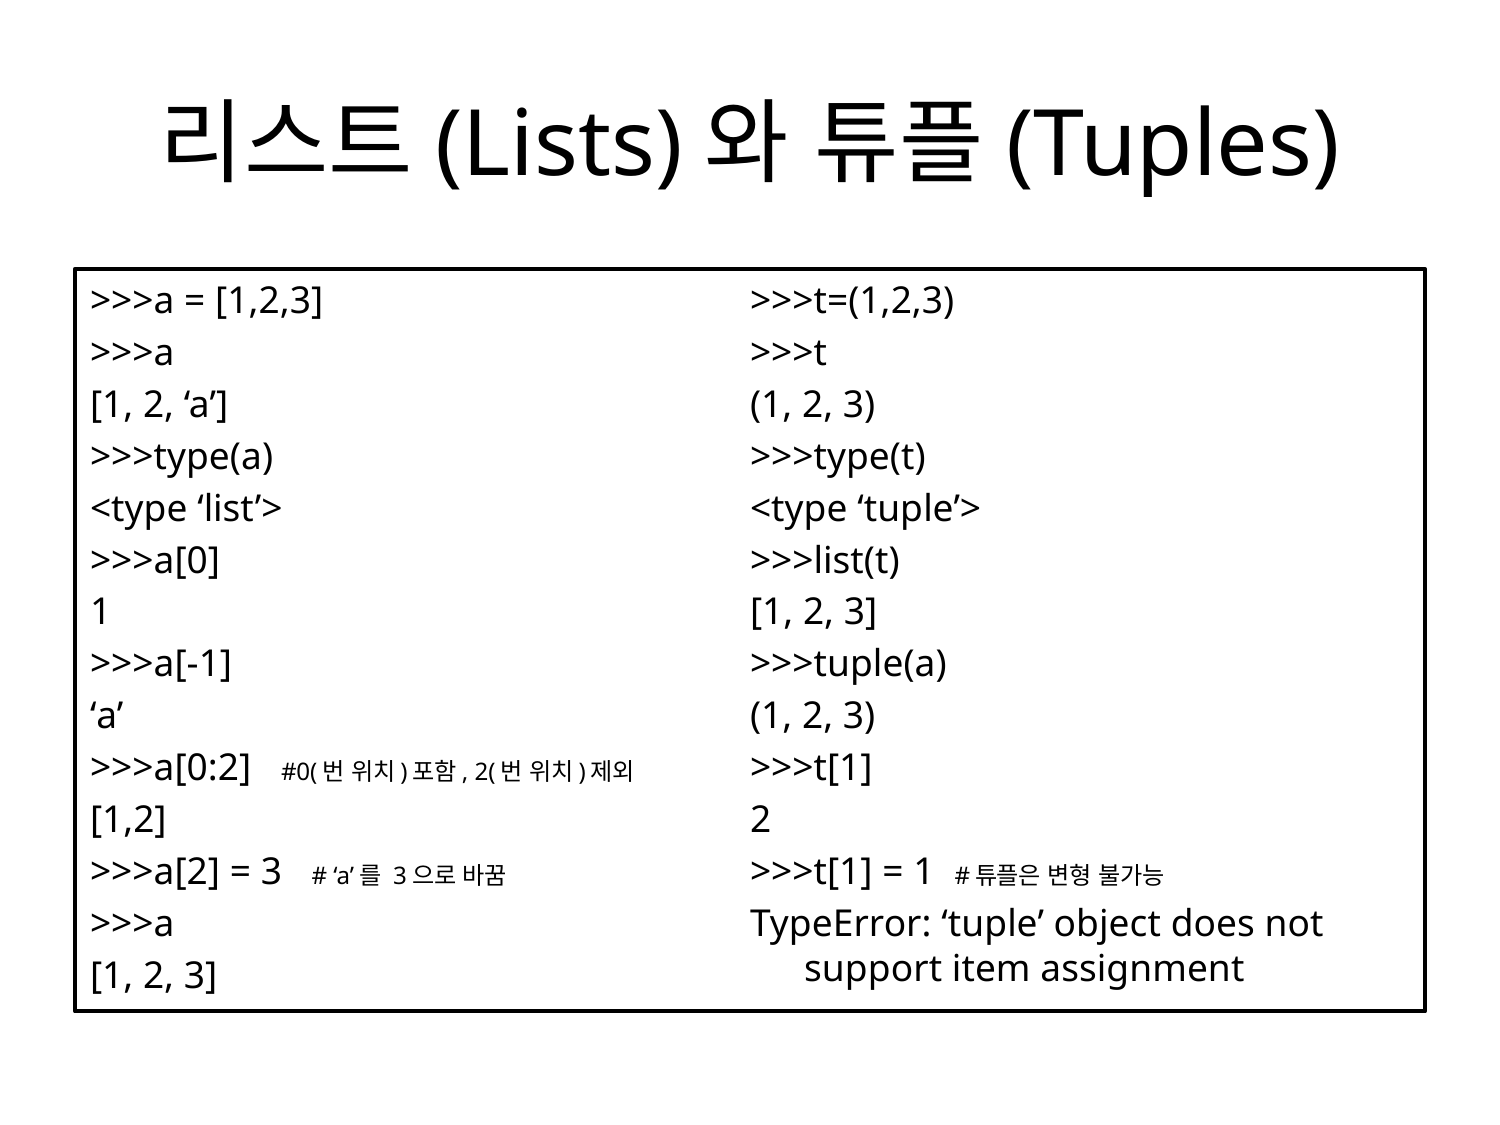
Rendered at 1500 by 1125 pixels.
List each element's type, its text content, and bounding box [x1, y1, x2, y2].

list >>>a = [1,2,3] >>>a [1, 2, ‘a’] >>>type(a) <type ‘list’> >>>a[0] 1 >>>a[-1] ‘a’ >>>a[0:2] #0(번 위치)포함, 2(번 위치)제외 [1,2] >>>a[2] = 3 # ‘a’를 3으로 바꿈 >>>a [1, 2, 3] >>>t=(1,2,3) >>>t (1, 2, 3) >>>type(t) <type ‘tuple’> >>>list(t) [1, 2, 3] >>>tuple(a) (1, 2, 3) >>>t[1] 2 >>>t[1] = 1 #튜플은 변형 불가능 TypeError: ‘tuple’ object does not support item assignment [73, 267, 1427, 1013]
title 리스트(Lists)와 튜플(Tuples) [75, 45, 1425, 233]
